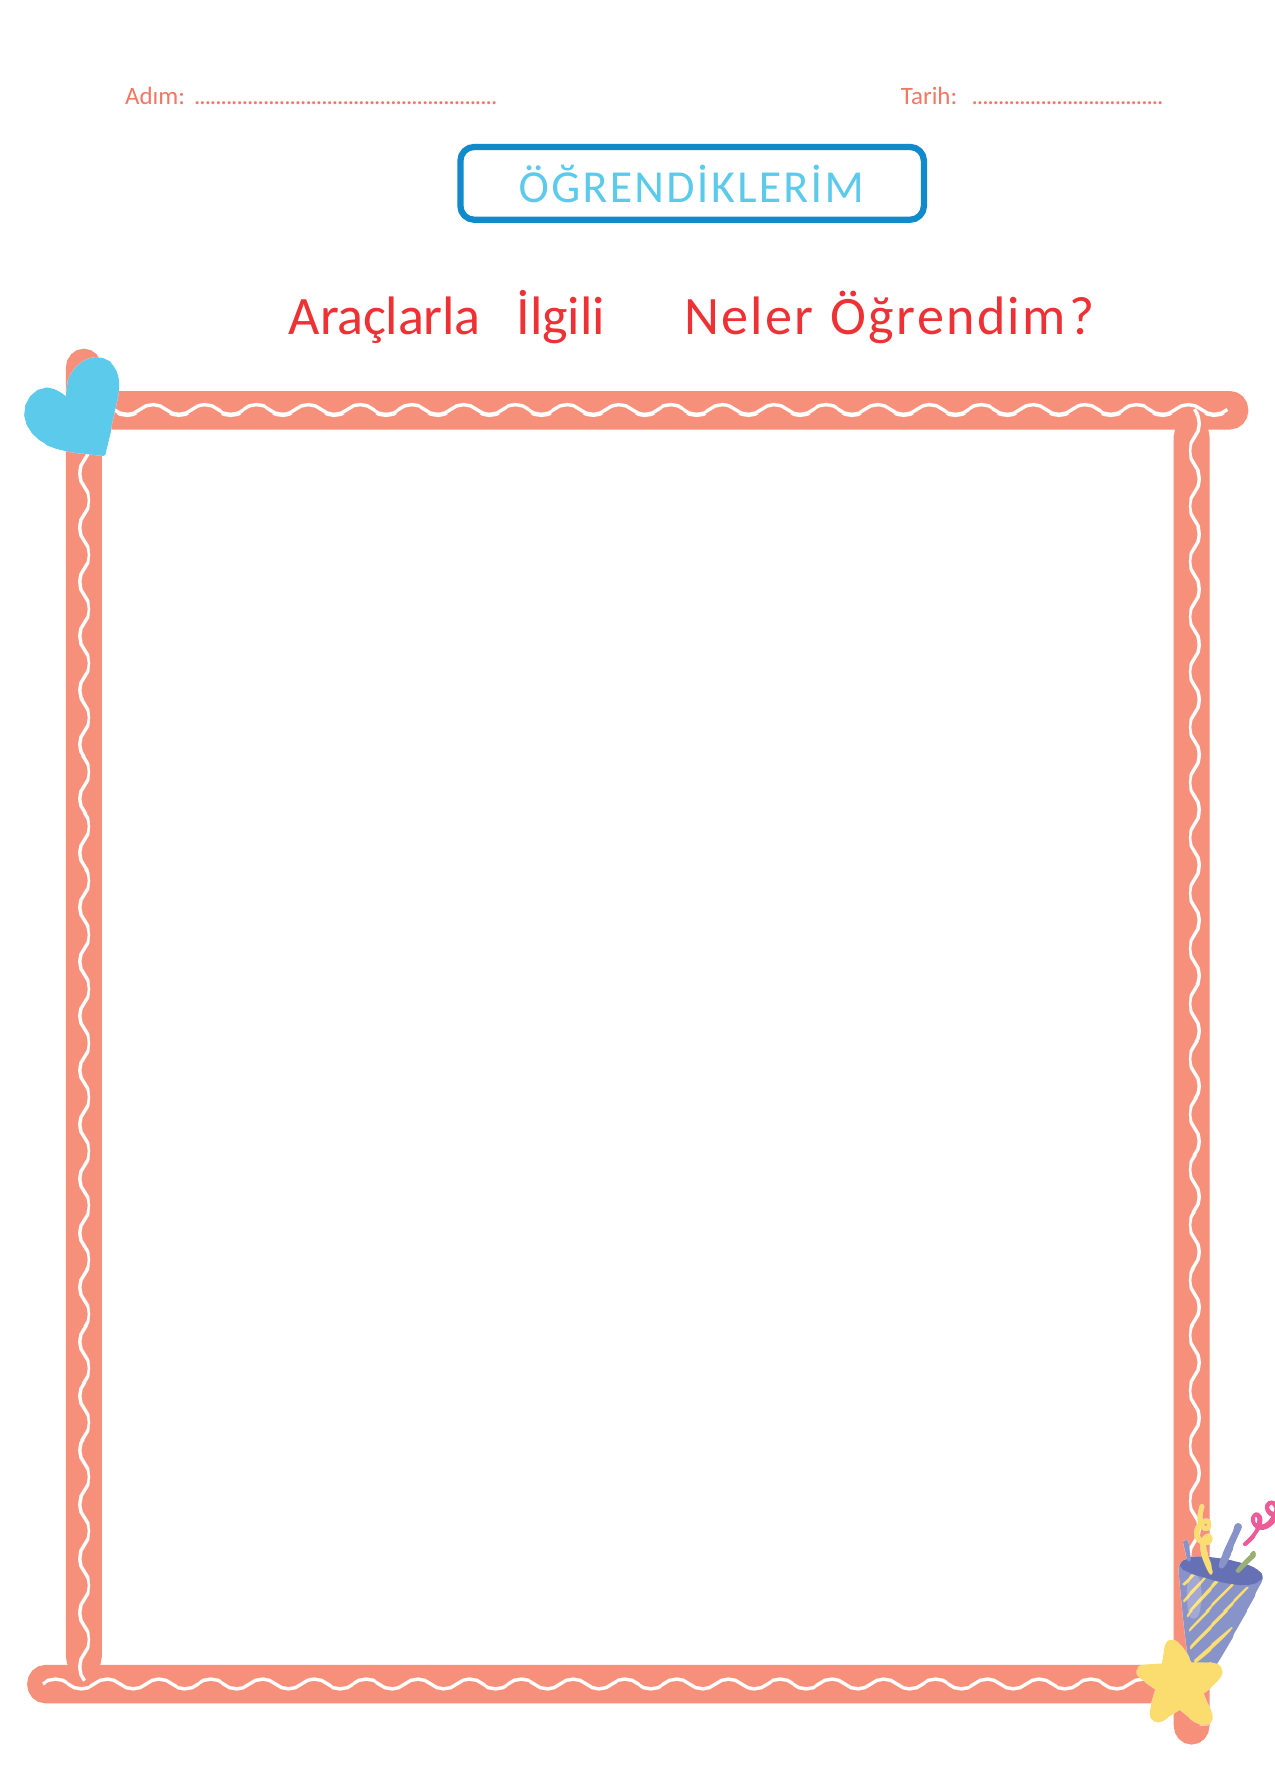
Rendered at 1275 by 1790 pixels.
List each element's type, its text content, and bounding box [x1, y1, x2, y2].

text_box Tarih: .................................... [898, 77, 1171, 110]
text_box ÖĞRENDİKLERİM Araçlarla İlgili Neler Öğrendim? [275, 154, 1110, 346]
text_box [462, 146, 922, 154]
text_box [24, 348, 1275, 1745]
text_box Adım: ......................................................... [122, 77, 505, 110]
